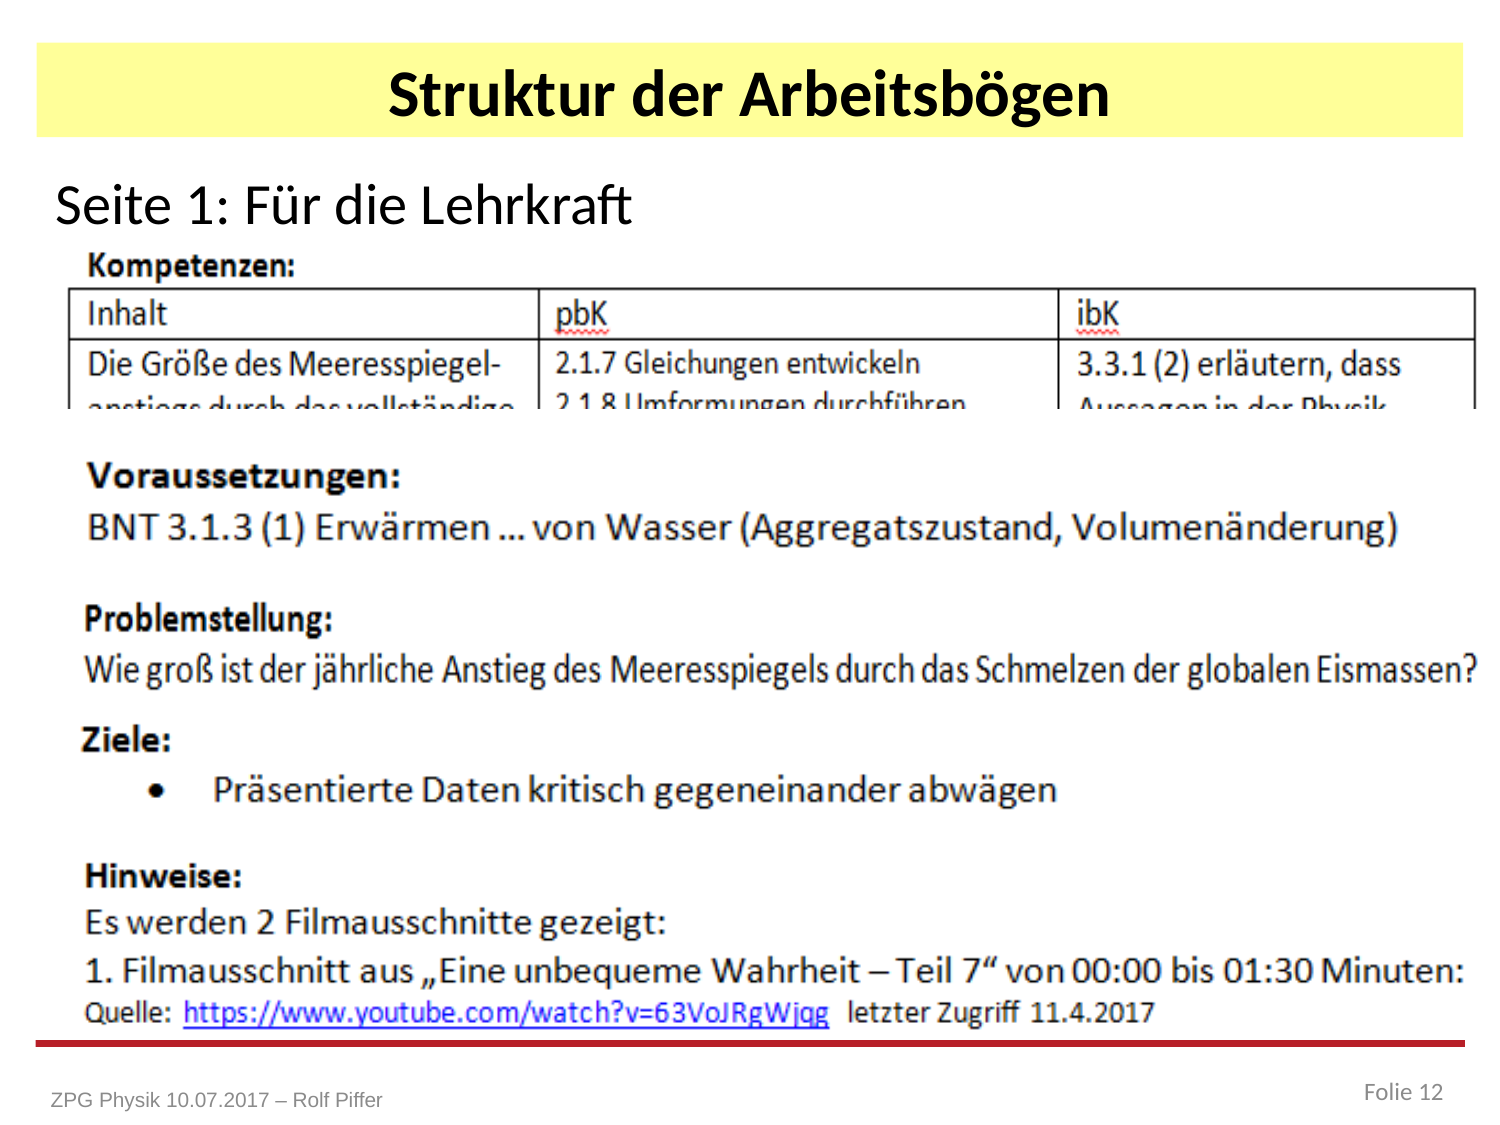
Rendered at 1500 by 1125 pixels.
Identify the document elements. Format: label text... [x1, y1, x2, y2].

slide_number Folie 12 [1108, 1060, 1459, 1121]
picture [40, 585, 1500, 824]
text_box Seite 1: Für die Lehrkraft [41, 158, 1376, 239]
picture [63, 444, 1483, 557]
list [37, 240, 1482, 409]
picture [54, 844, 1493, 1034]
title Struktur der Arbeitsbögen [41, 42, 1459, 149]
footer ZPG Physik 10.07.2017 – Rolf Piffer [35, 1069, 768, 1125]
